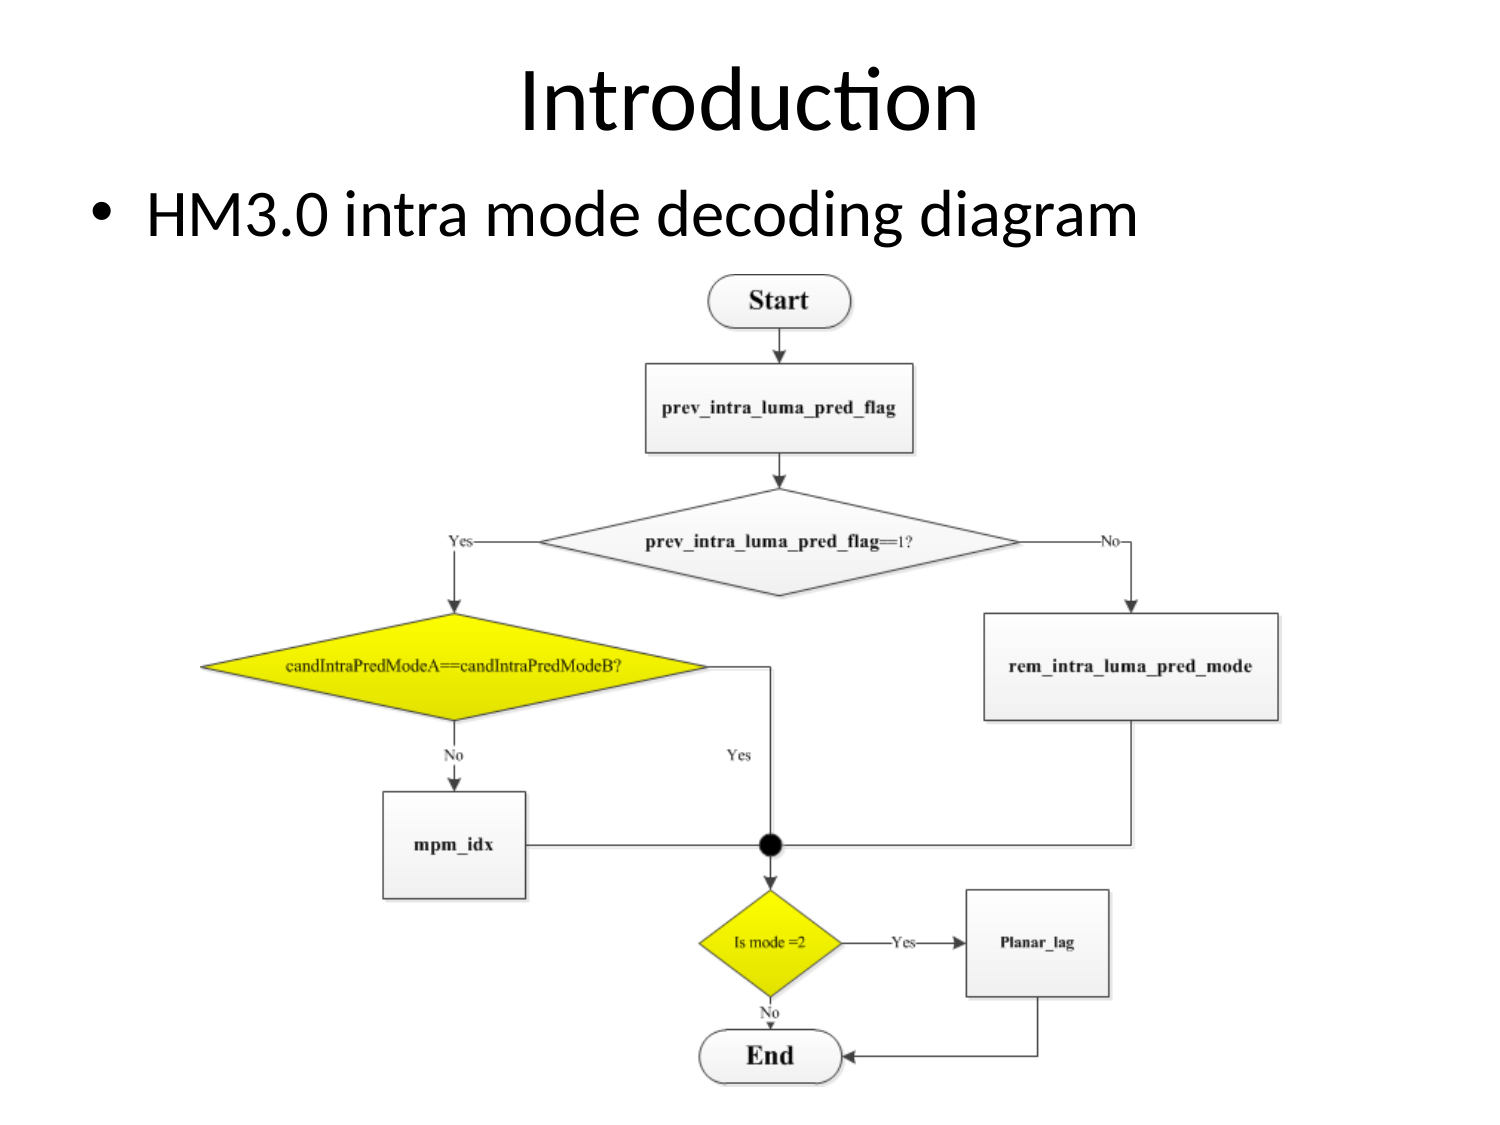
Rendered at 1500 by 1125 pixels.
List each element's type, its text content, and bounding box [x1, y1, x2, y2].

list HM3.0 intra mode decoding diagram [75, 162, 1425, 1005]
title Introduction [75, 0, 1425, 162]
picture [199, 274, 1283, 1088]
